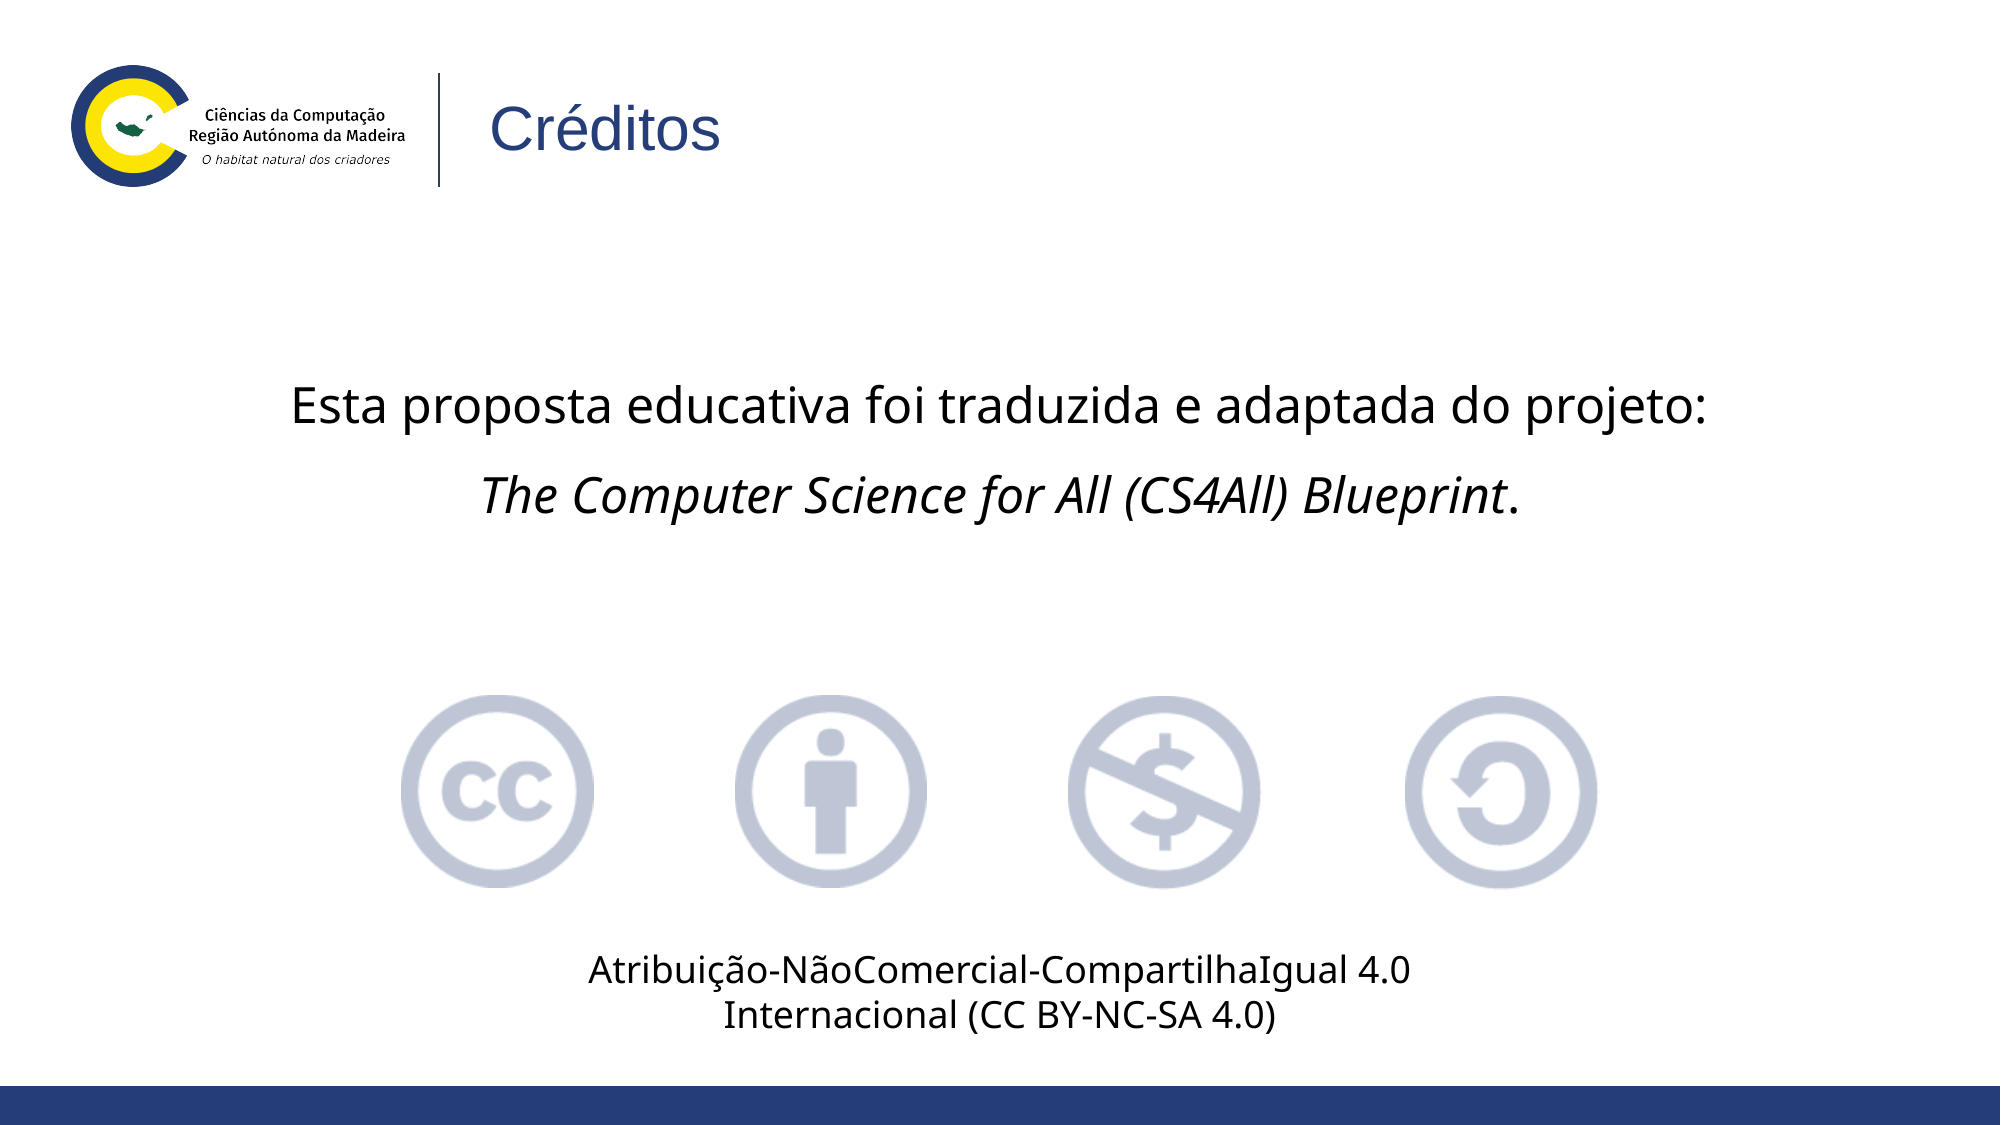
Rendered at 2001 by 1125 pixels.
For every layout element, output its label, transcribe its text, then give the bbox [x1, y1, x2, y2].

text_box Atribuição-NãoComercial-CompartilhaIgual 4.0 Internacional (CC BY-NC-SA 4.0) [500, 890, 1500, 1044]
text_box Créditos [474, 80, 738, 171]
text_box Esta proposta educativa foi traduzida e adaptada do projeto: The Computer Science for All (CS4All) Blueprint. [150, 336, 1850, 532]
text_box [401, 695, 1599, 890]
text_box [71, 65, 440, 188]
text_box [0, 1085, 2000, 1125]
